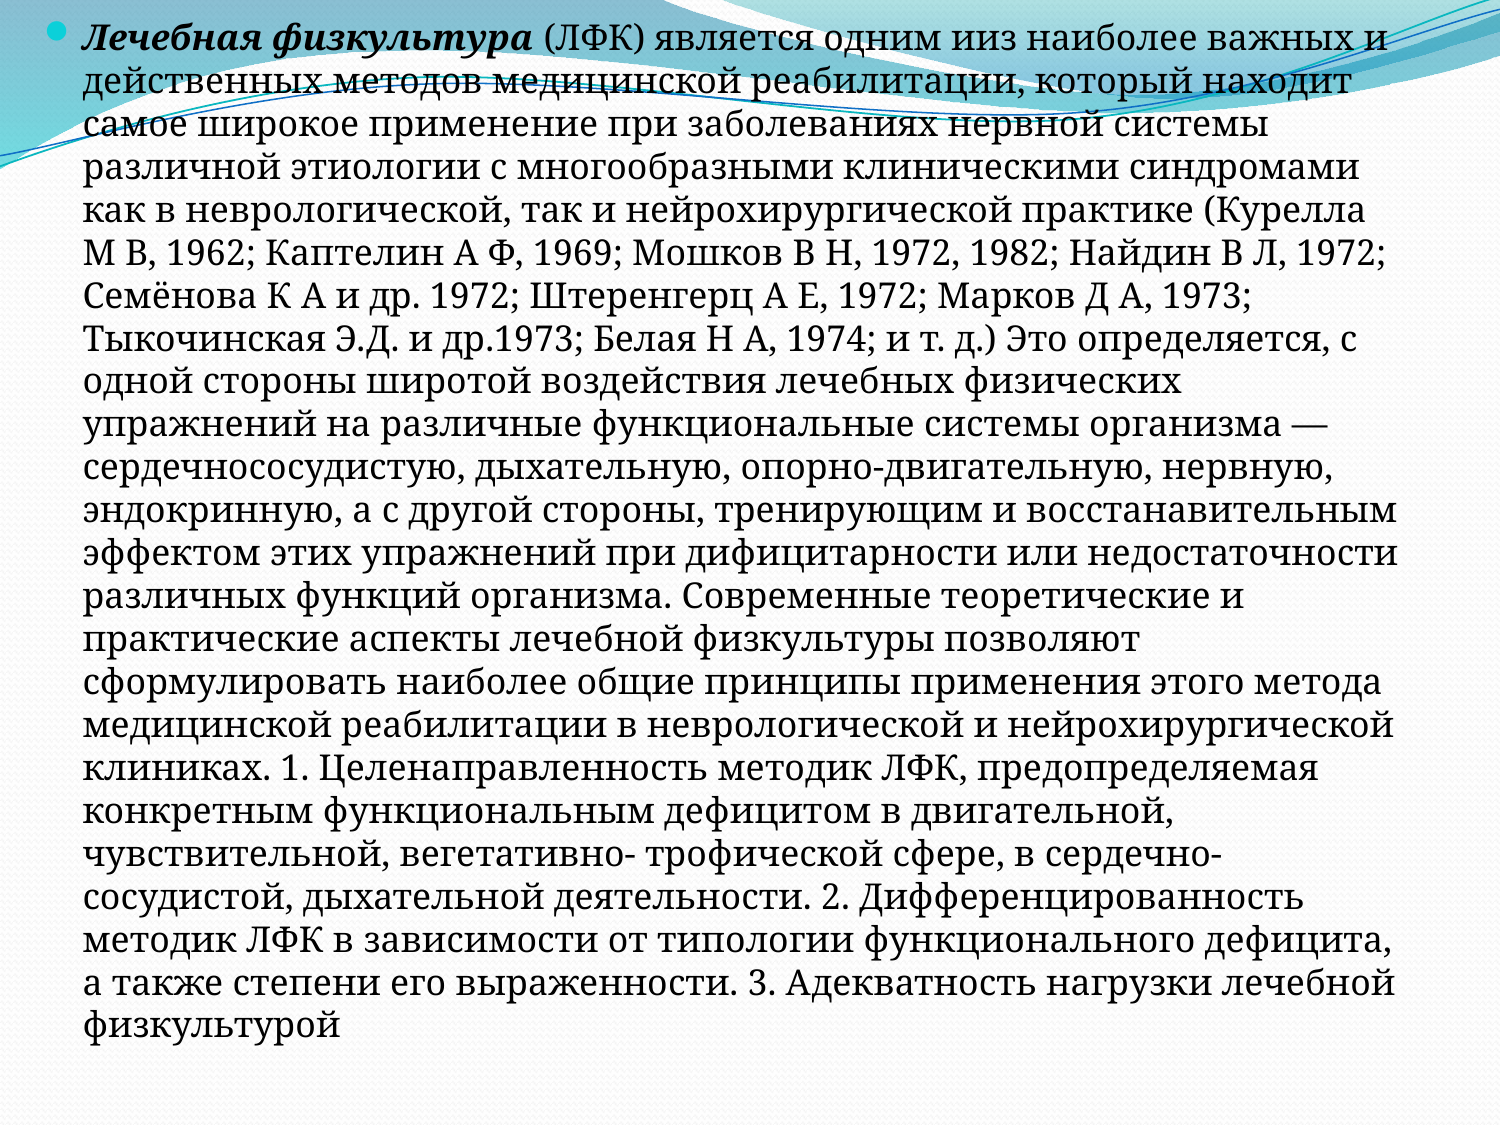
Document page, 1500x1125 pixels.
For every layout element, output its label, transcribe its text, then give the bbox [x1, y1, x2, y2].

list Лечебная физкультура (ЛФК) является одним ииз наиболее важных и действенных методов медицинской реабилитации, который находит самое широкое применение при заболеваниях нервной системы различной этиологии с многообразными клиническими синдромами как в неврологической, так и нейрохирургической практике (Курелла М В, 1962; Каптелин А Ф, 1969; Мошков В Н, 1972, 1982; Найдин В Л, 1972; Семёнова К А и др. 1972; Штеренгерц А Е, 1972; Марков Д А, 1973; Тыкочинская Э.Д. и др.1973; Белая Н А, 1974; и т. д.) Это определяется, с одной стороны широтой воздействия лечебных физических упражнений на различные функциональные системы организма — сердечнососудистую, дыхательную, опорно-двигательную, нервную, эндокринную, а с другой стороны, тренирующим и восстанавительным эффектом этих упражнений при дифицитарности или недостаточности различных функций организма. Современные теоретические и практические аспекты лечебной физкультуры позволяют сформулировать наиболее общие принципы применения этого метода медицинской реабилитации в неврологической и нейрохирургической клиниках. 1. Целенаправленность методик ЛФК, предопределяемая конкретным функциональным дефицитом в двигательной, чувствительной, вегетативно- трофической сфере, в сердечно-сосудистой, дыхательной деятельности. 2. Дифференцированность методик ЛФК в зависимости от типологии функционального дефицита, а также степени его выраженности. 3. Адекватность нагрузки лечебной физкультурой [29, 7, 1425, 1083]
